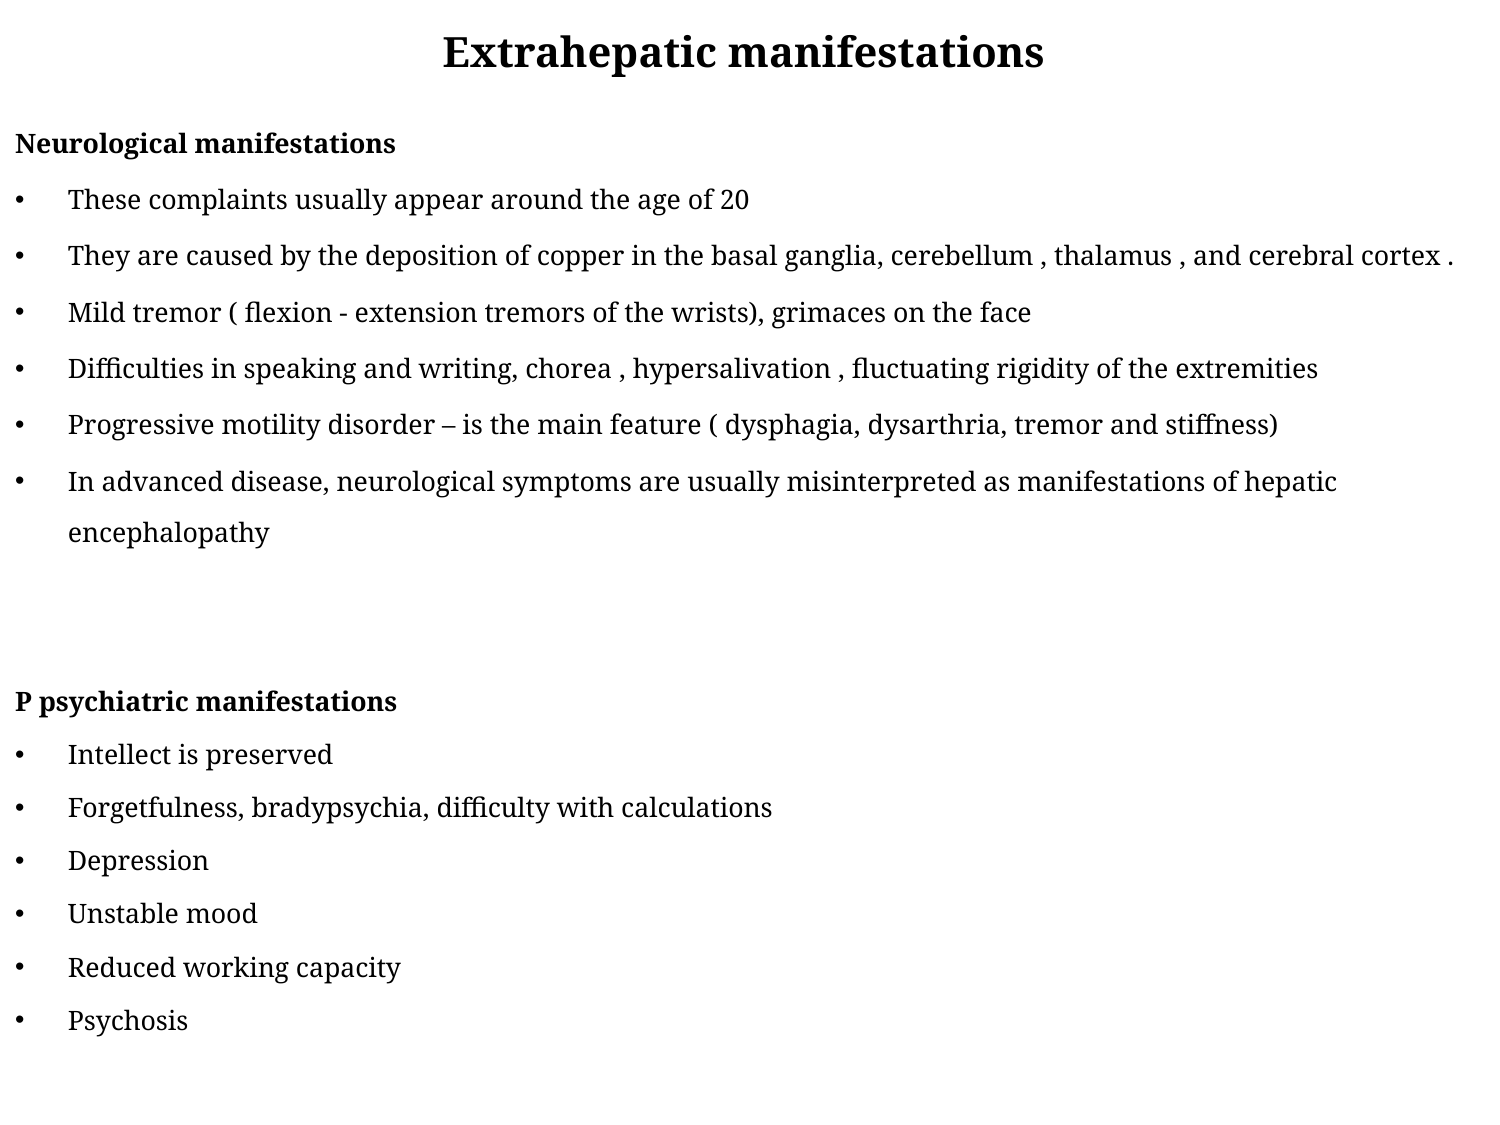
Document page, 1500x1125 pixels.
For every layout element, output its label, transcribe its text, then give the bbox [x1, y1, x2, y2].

title Extrahepatic manifestations [0, 2, 1488, 99]
list Neurological manifestations These complaints usually appear around the age of 20 They are caused by the deposition of copper in the basal ganglia, cerebellum , thalamus , and cerebral cortex . Mild tremor ( flexion - extension tremors of the wrists), grimaces on the face Difficulties in speaking and writing, chorea , hypersalivation , fluctuating rigidity of the extremities Progressive motility disorder – is the main feature ( dysphagia, dysarthria, tremor and stiffness) In advanced disease, neurological symptoms are usually misinterpreted as manifestations of hepatic encephalopathy P psychiatric manifestations Intellect is preserved Forgetfulness, bradypsychia, difficulty with calculations Depression Unstable mood Reduced working capacity Psychosis [0, 99, 1488, 1100]
